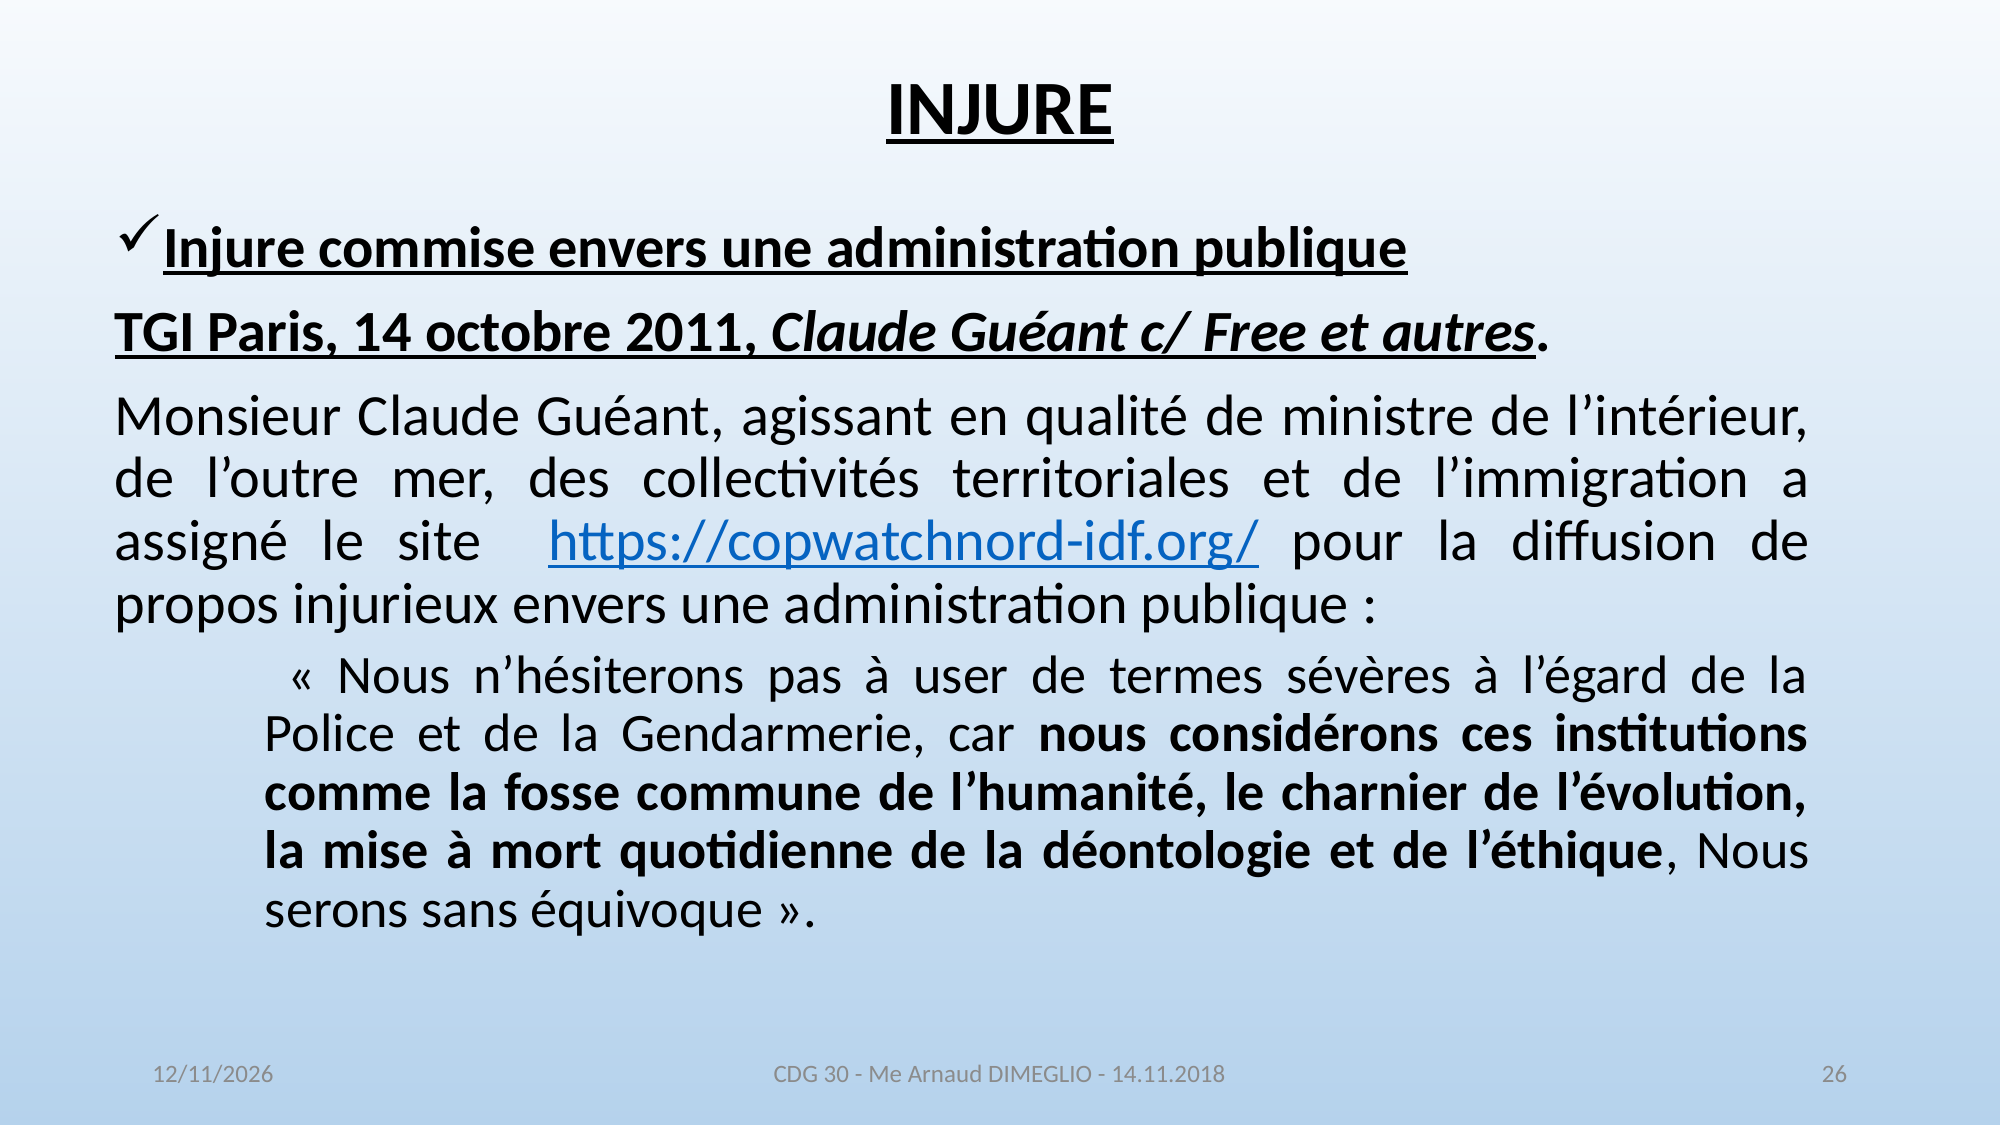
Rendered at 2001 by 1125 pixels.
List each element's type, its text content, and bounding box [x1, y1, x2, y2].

slide_number 26 [1412, 1042, 1863, 1103]
title INJURE [137, 59, 1863, 252]
list Injure commise envers une administration publique TGI Paris, 14 octobre 2011, Claude Guéant c/ Free et autres. Monsieur Claude Guéant, agissant en qualité de ministre de l’intérieur, de l’outre mer, des collectivités territoriales et de l’immigration a assigné le site https://copwatchnord-idf.org/ pour la diffusion de propos injurieux envers une administration publique : « Nous n’hésiterons pas à user de termes sévères à l’égard de la Police et de la Gendarmerie, car nous considérons ces institutions comme la fosse commune de l’humanité, le charnier de l’évolution, la mise à mort quotidienne de la déontologie et de l’éthique, Nous serons sans équivoque ». [99, 210, 1825, 1066]
footer CDG 30 - Me Arnaud DIMEGLIO - 14.11.2018 [662, 1042, 1338, 1103]
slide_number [137, 1042, 588, 1103]
